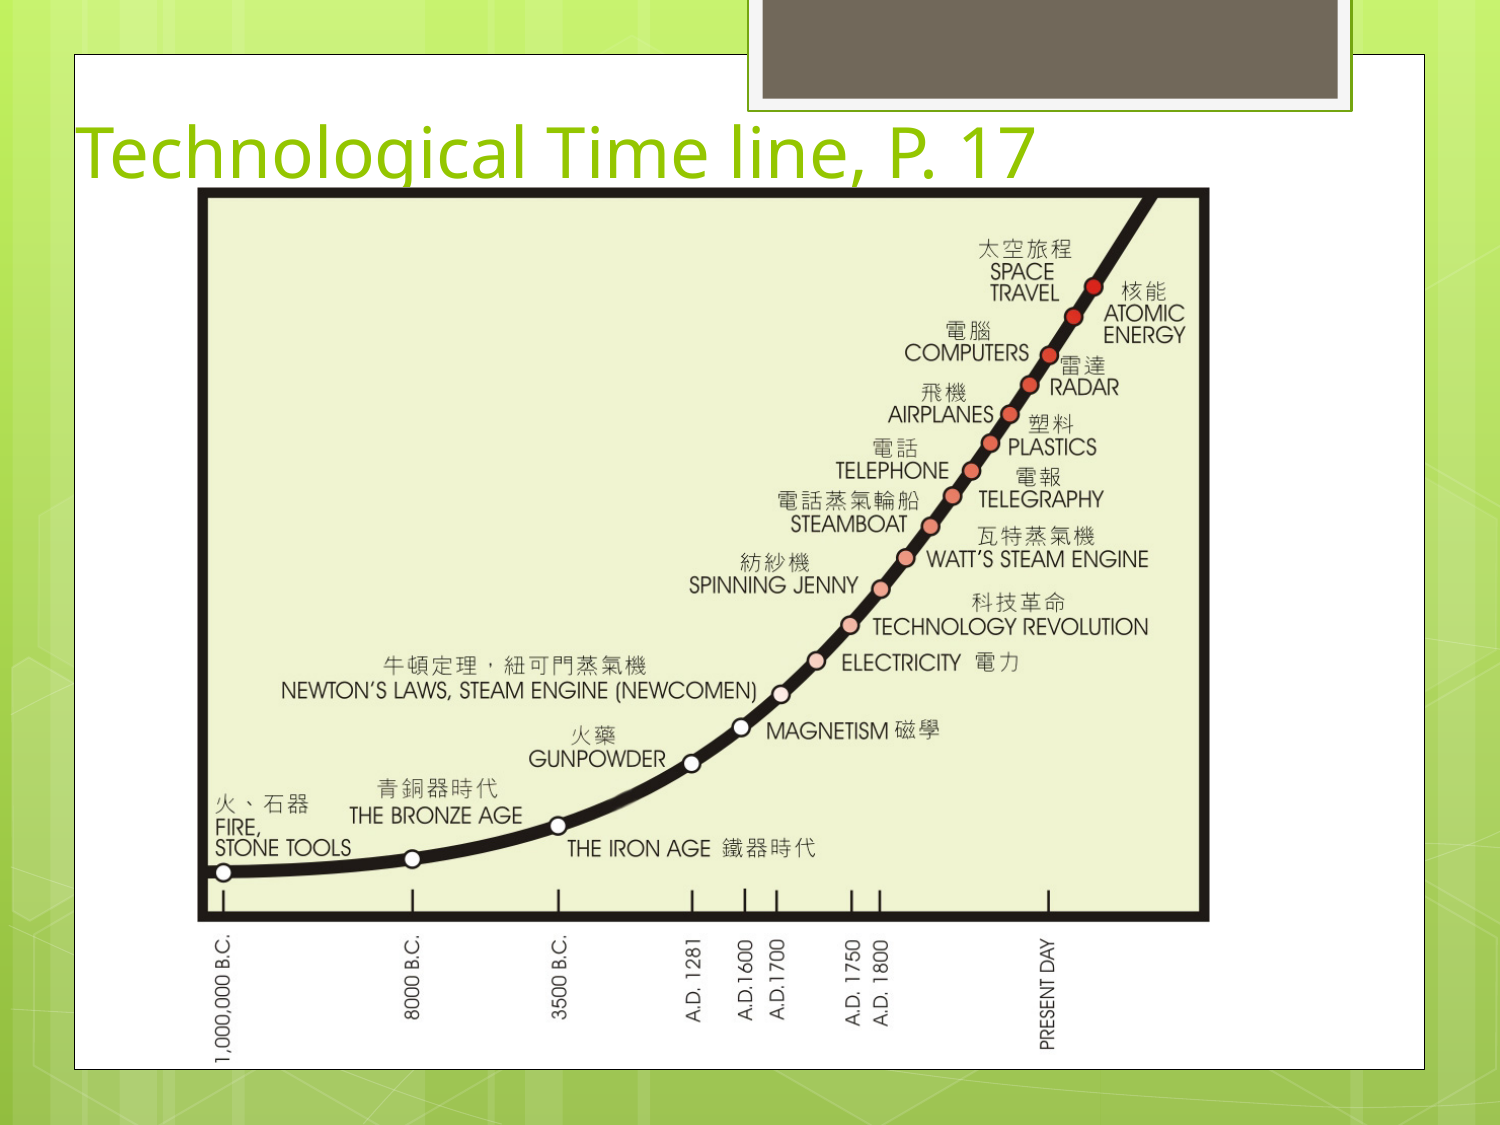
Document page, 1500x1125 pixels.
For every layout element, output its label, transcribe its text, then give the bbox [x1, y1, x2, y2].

title Technological Time line, P. 17 [60, 99, 1271, 200]
picture [197, 187, 1211, 1063]
